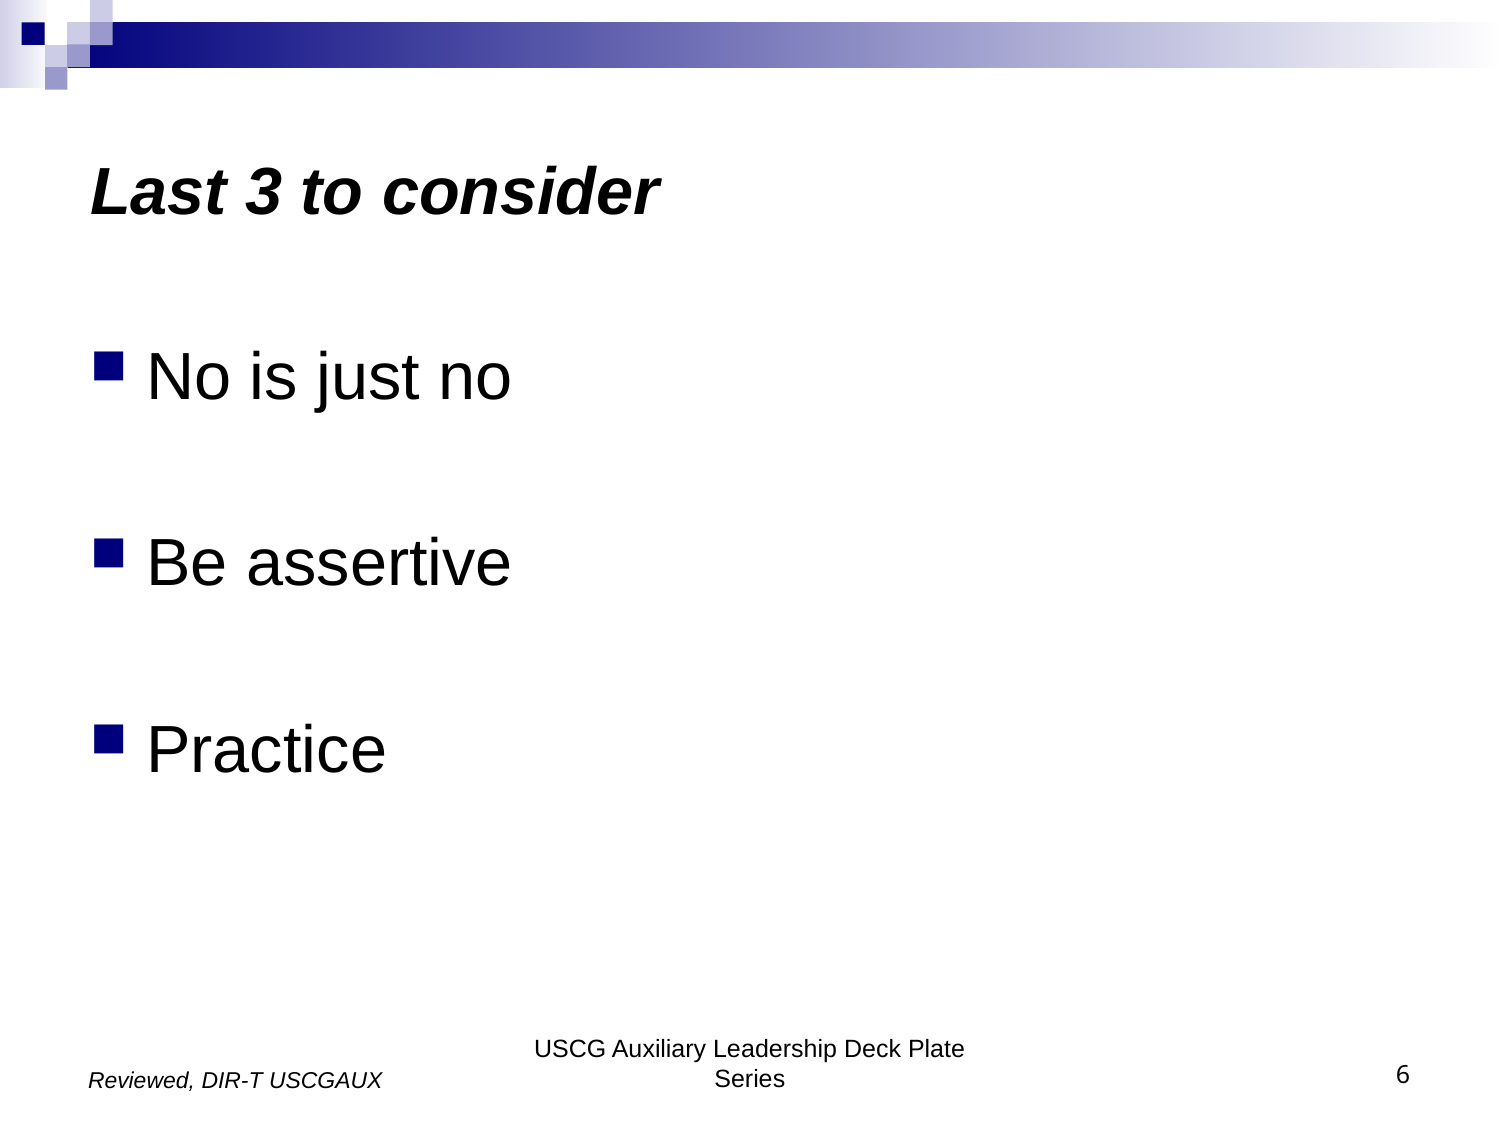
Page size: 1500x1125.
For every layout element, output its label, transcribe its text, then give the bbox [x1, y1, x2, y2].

slide_number 6 [1074, 1025, 1425, 1100]
title Last 3 to consider [75, 75, 1425, 300]
footer USCG Auxiliary Leadership Deck Plate Series [512, 1025, 988, 1100]
list No is just no Be assertive Practice [75, 324, 1425, 963]
text_box Reviewed, DIR-T USCGAUX [73, 1057, 398, 1100]
